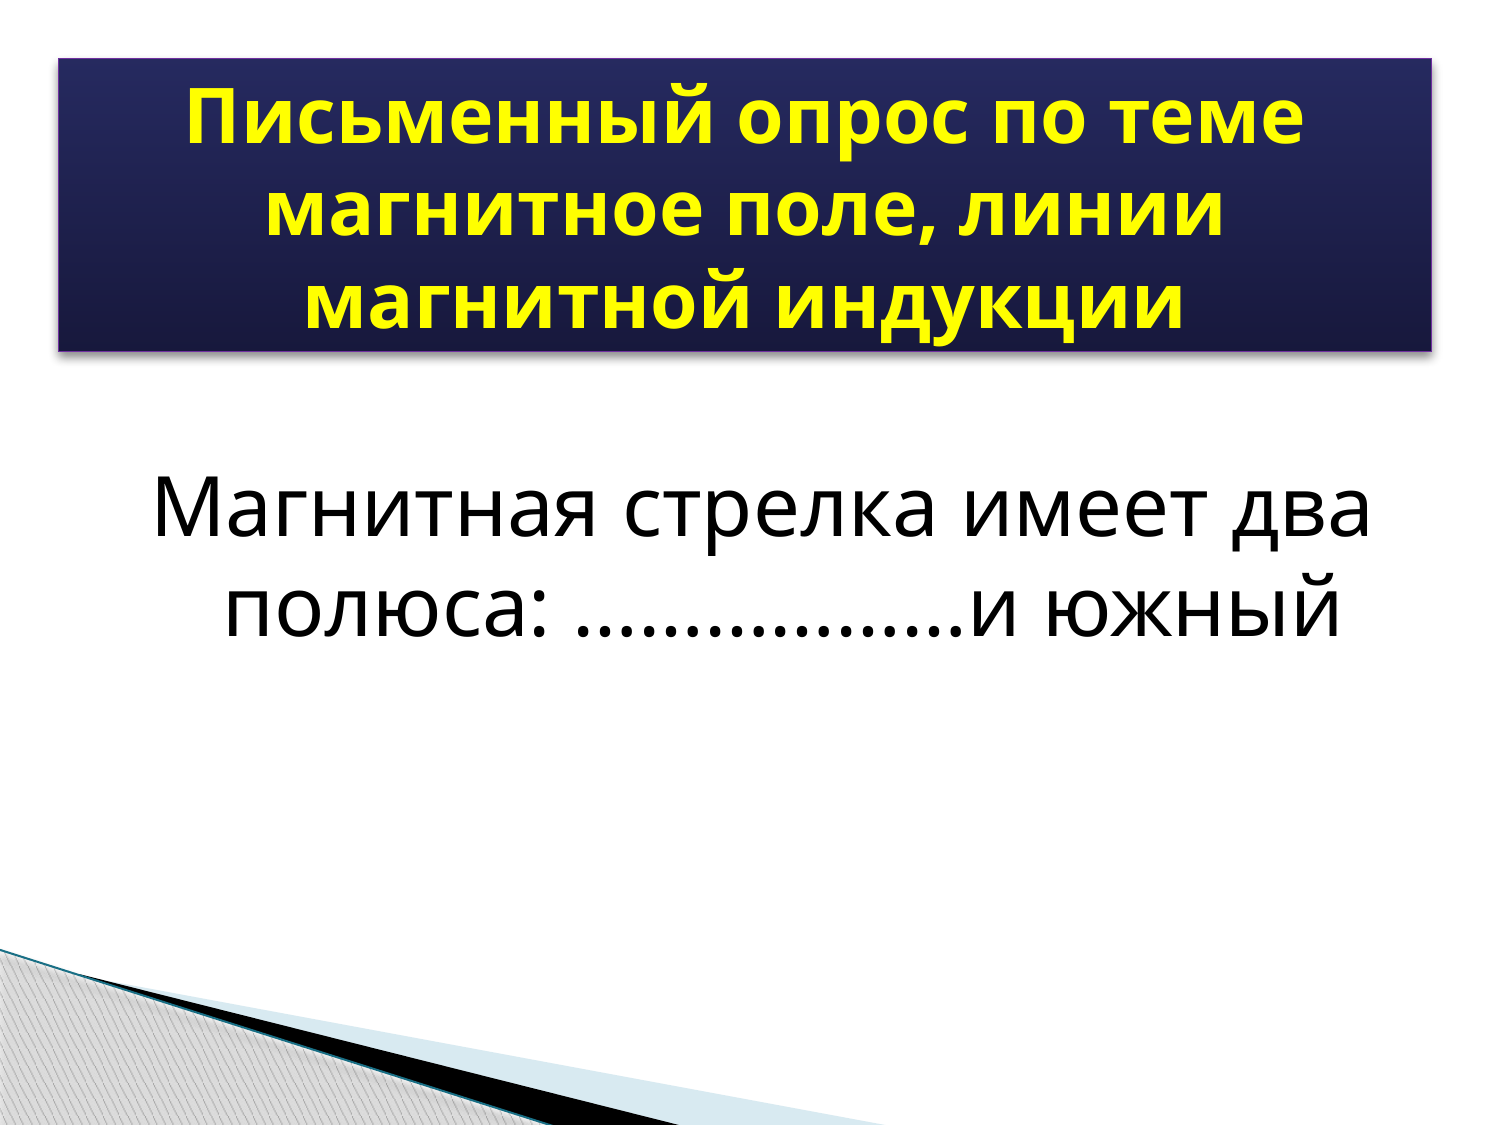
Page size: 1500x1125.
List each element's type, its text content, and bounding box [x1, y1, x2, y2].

title Письменный опрос по теме магнитное поле, линии магнитной индукции [58, 58, 1432, 352]
list Магнитная стрелка имеет два полюса: ………………и южный [82, 445, 1425, 1005]
